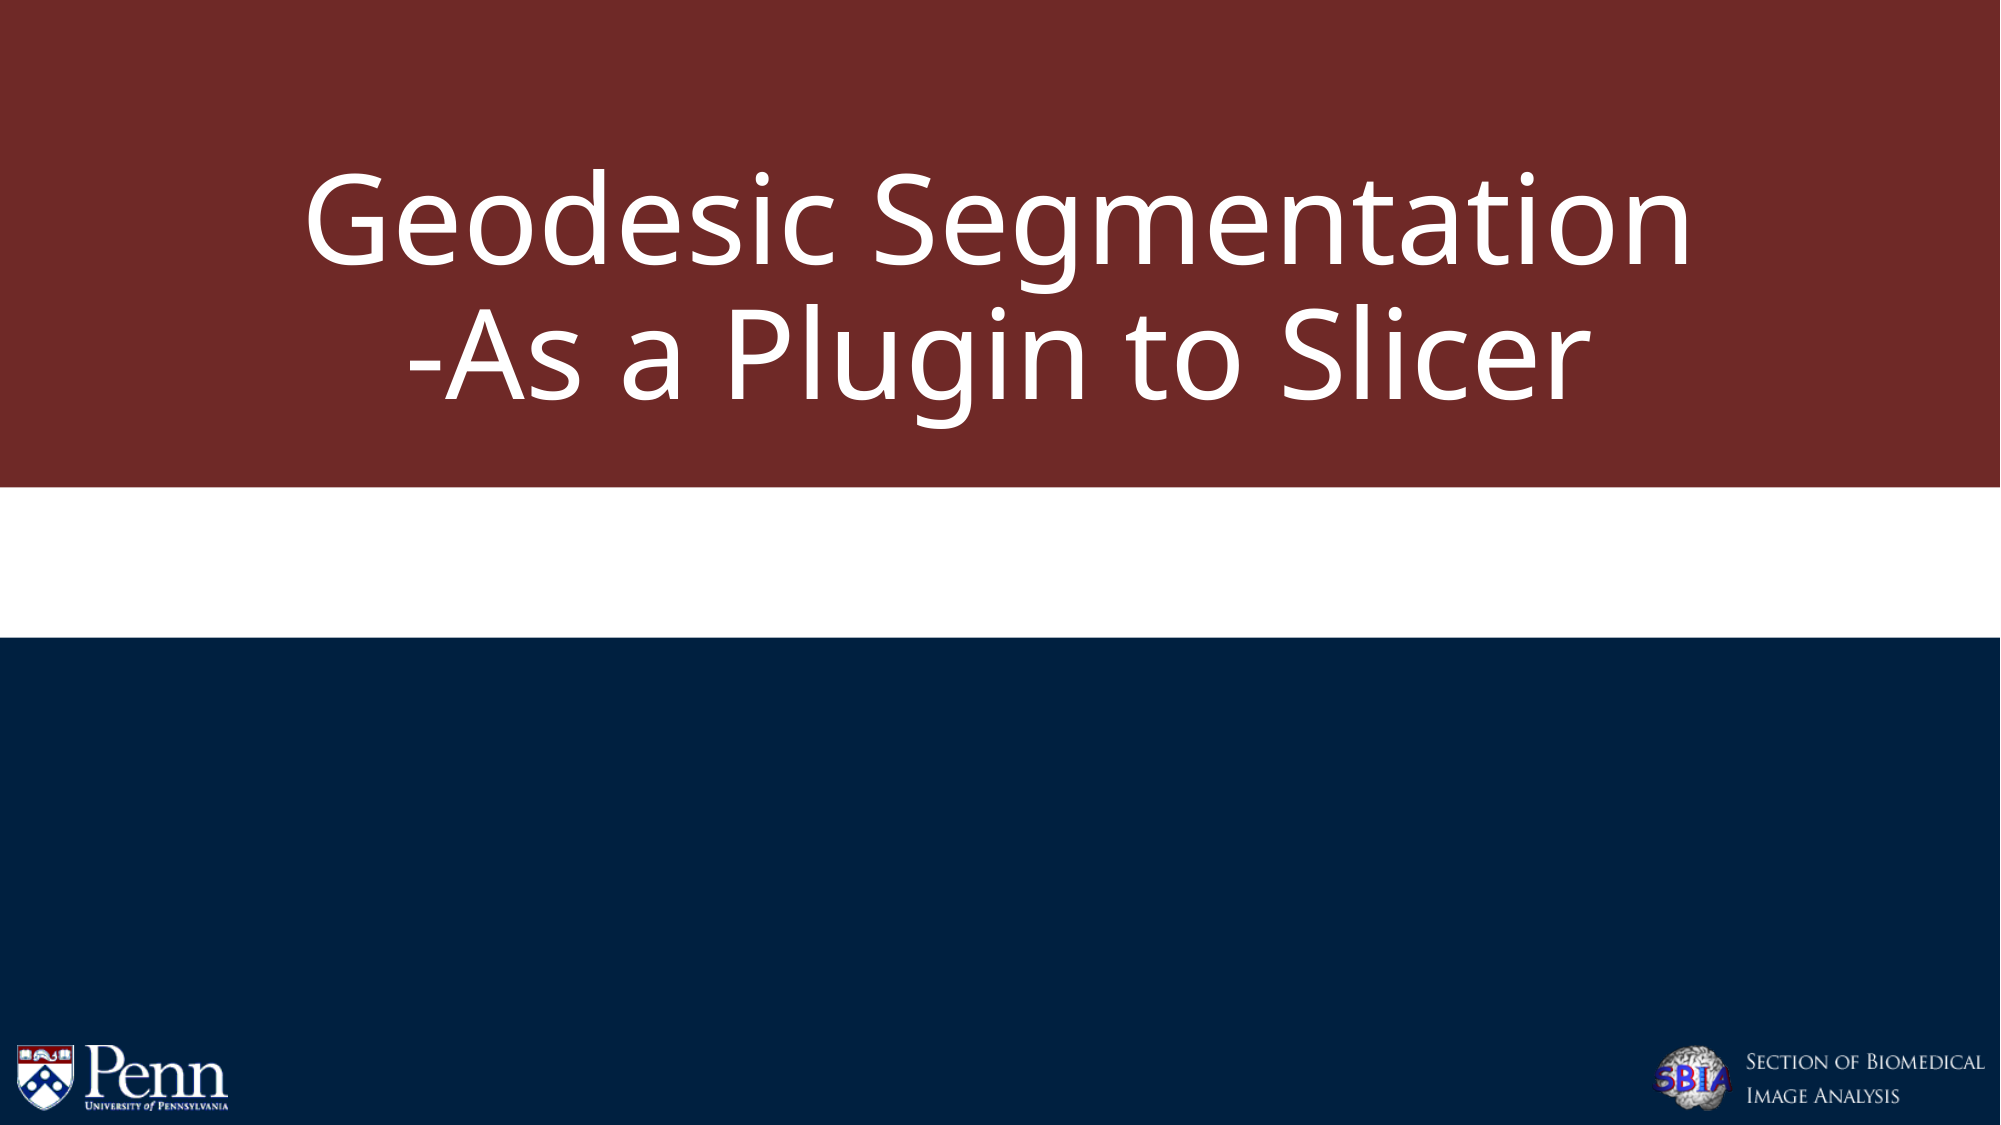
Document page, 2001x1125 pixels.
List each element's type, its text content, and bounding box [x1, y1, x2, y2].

title Geodesic Segmentation -As a Plugin to Slicer [249, 95, 1750, 488]
picture [1652, 1044, 1985, 1112]
picture [17, 1045, 228, 1111]
